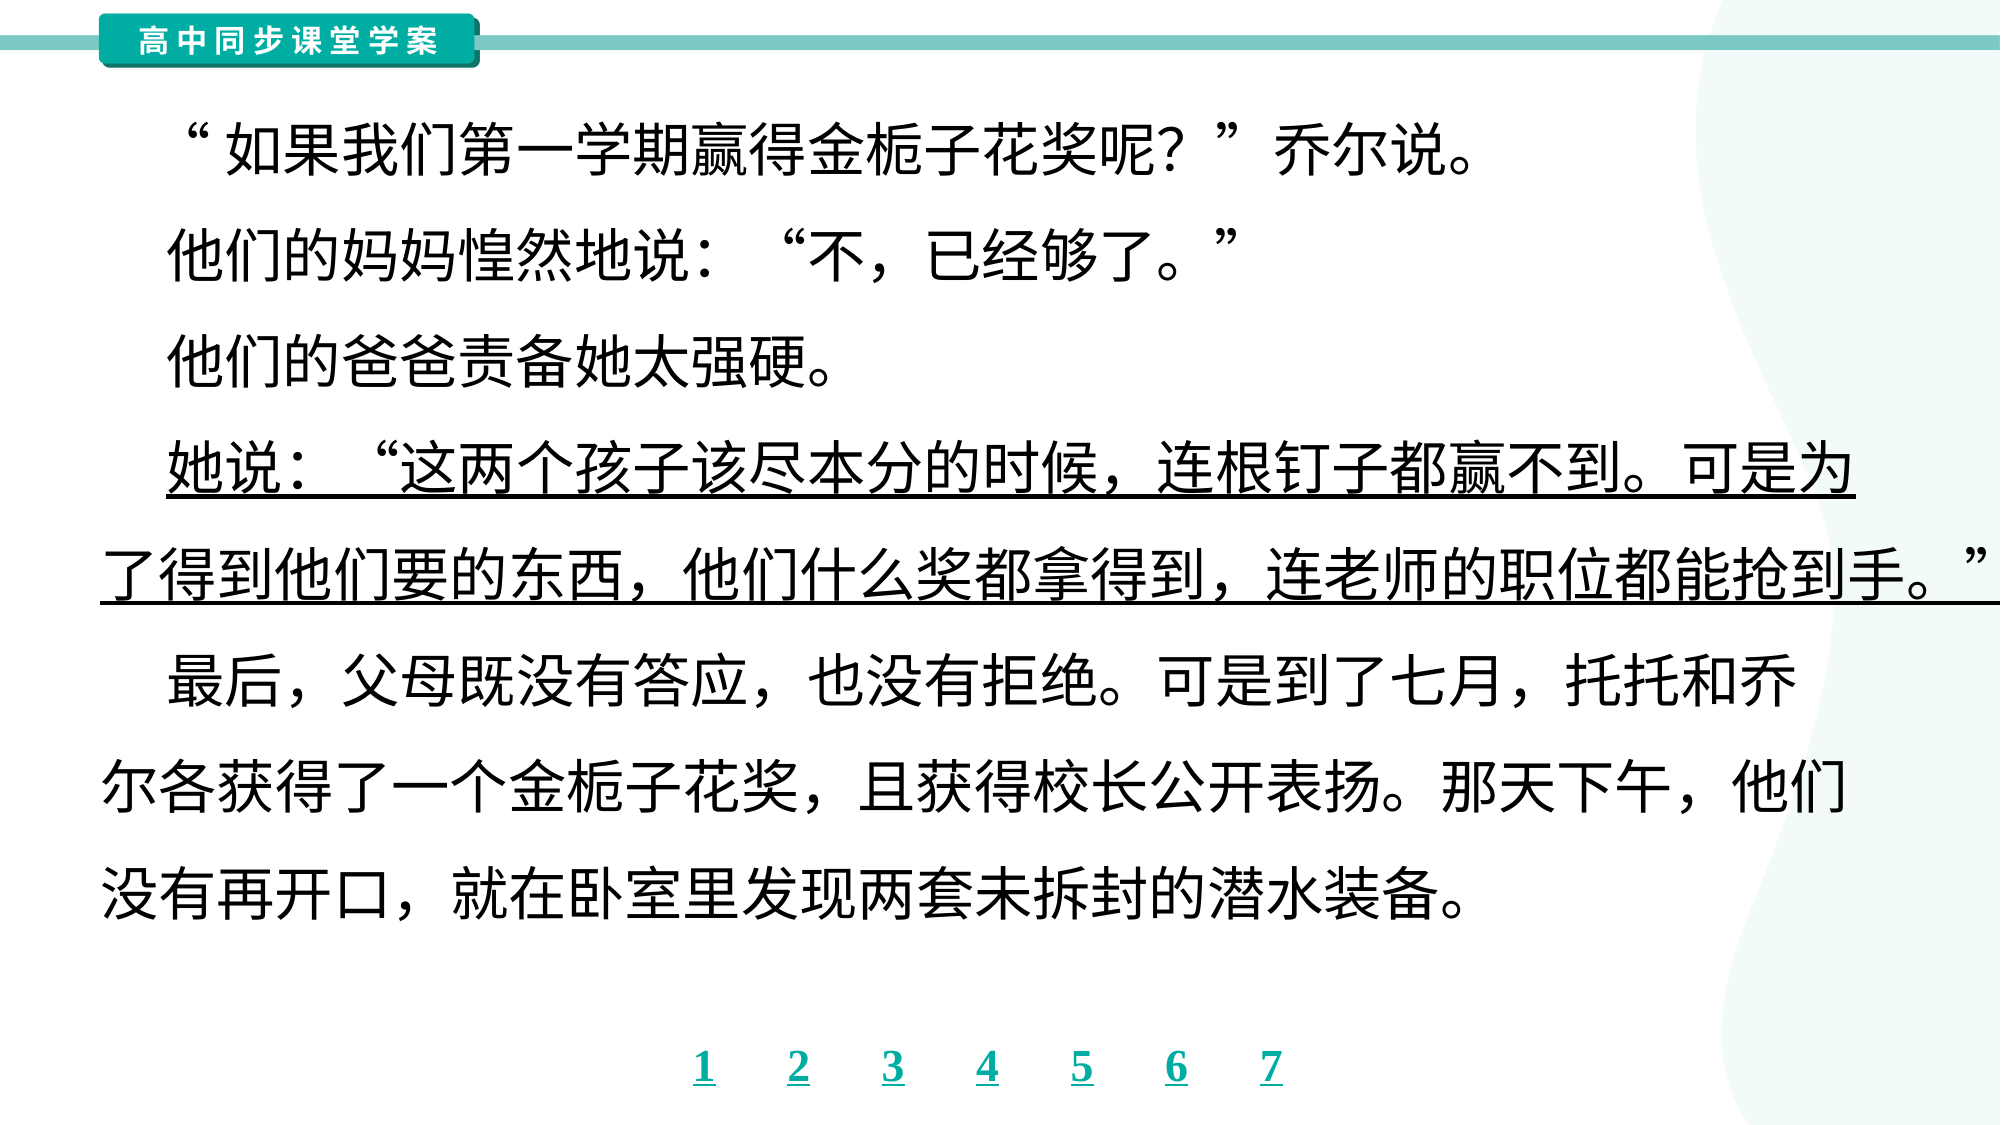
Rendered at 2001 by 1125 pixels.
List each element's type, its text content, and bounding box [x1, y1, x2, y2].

text_box “如果我们第一学期赢得金栀子花奖呢？”乔尔说。 他们的妈妈惶然地说：“不，已经够了。” 他们的爸爸责备她太强硬。 她说：“这两个孩子该尽本分的时候，连根钉子都赢不到。可是为 了得到他们要的东西，他们什么奖都拿得到，连老师的职位都能抢到手。” 最后，父母既没有答应，也没有拒绝。可是到了七月，托托和乔 尔各获得了一个金栀子花奖，且获得校长公开表扬。那天下午，他们 没有再开口，就在卧室里发现两套未拆封的潜水装备。 [100, 76, 1899, 927]
picture [0, 0, 2000, 1125]
